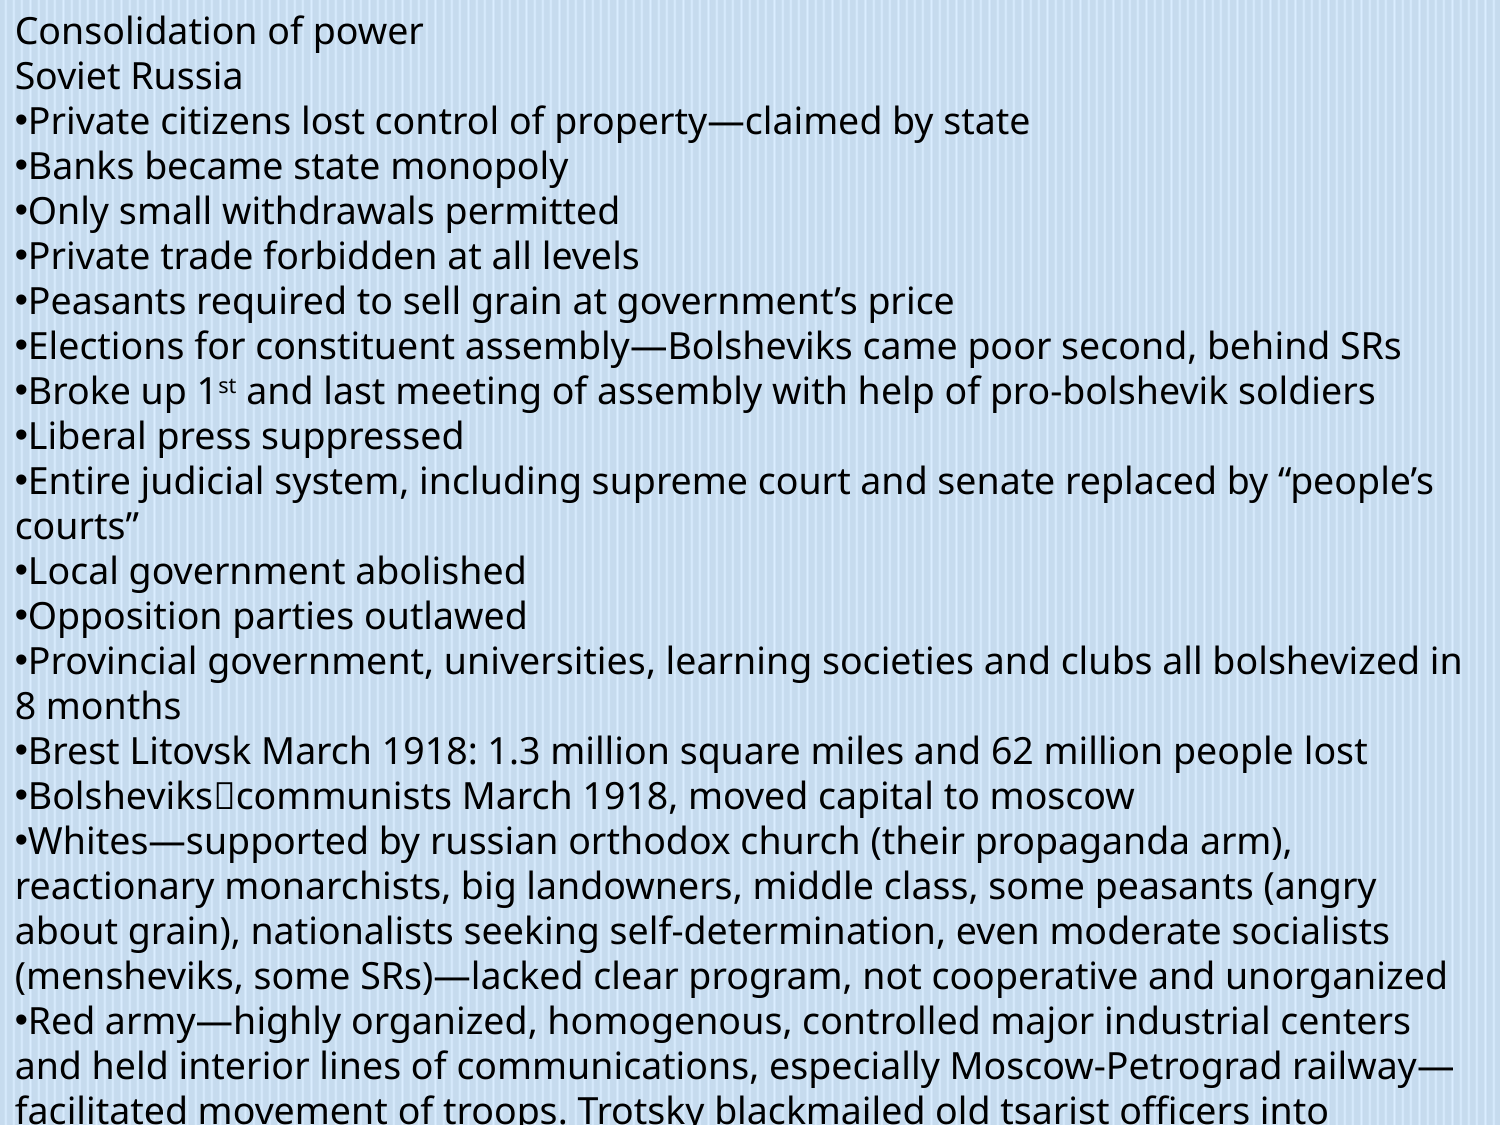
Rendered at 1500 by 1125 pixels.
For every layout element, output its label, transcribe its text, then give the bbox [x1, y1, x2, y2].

text_box Consolidation of power Soviet Russia Private citizens lost control of property—claimed by state Banks became state monopoly Only small withdrawals permitted Private trade forbidden at all levels Peasants required to sell grain at government’s price Elections for constituent assembly—Bolsheviks came poor second, behind SRs Broke up 1st and last meeting of assembly with help of pro-bolshevik soldiers Liberal press suppressed Entire judicial system, including supreme court and senate replaced by “people’s courts” Local government abolished Opposition parties outlawed Provincial government, universities, learning societies and clubs all bolshevized in 8 months Brest Litovsk March 1918: 1.3 million square miles and 62 million people lost Bolshevikscommunists March 1918, moved capital to moscow Whites—supported by russian orthodox church (their propaganda arm), reactionary monarchists, big landowners, middle class, some peasants (angry about grain), nationalists seeking self-determination, even moderate socialists (mensheviks, some SRs)—lacked clear program, not cooperative and unorganized Red army—highly organized, homogenous, controlled major industrial centers and held interior lines of communications, especially Moscow-Petrograd railway—facilitated movement of troops. Trotsky blackmailed old tsarist officers into fighting. Support of big landowners to whites alienated peasantry who feared loss of newly acquired land. [0, 0, 1500, 1125]
